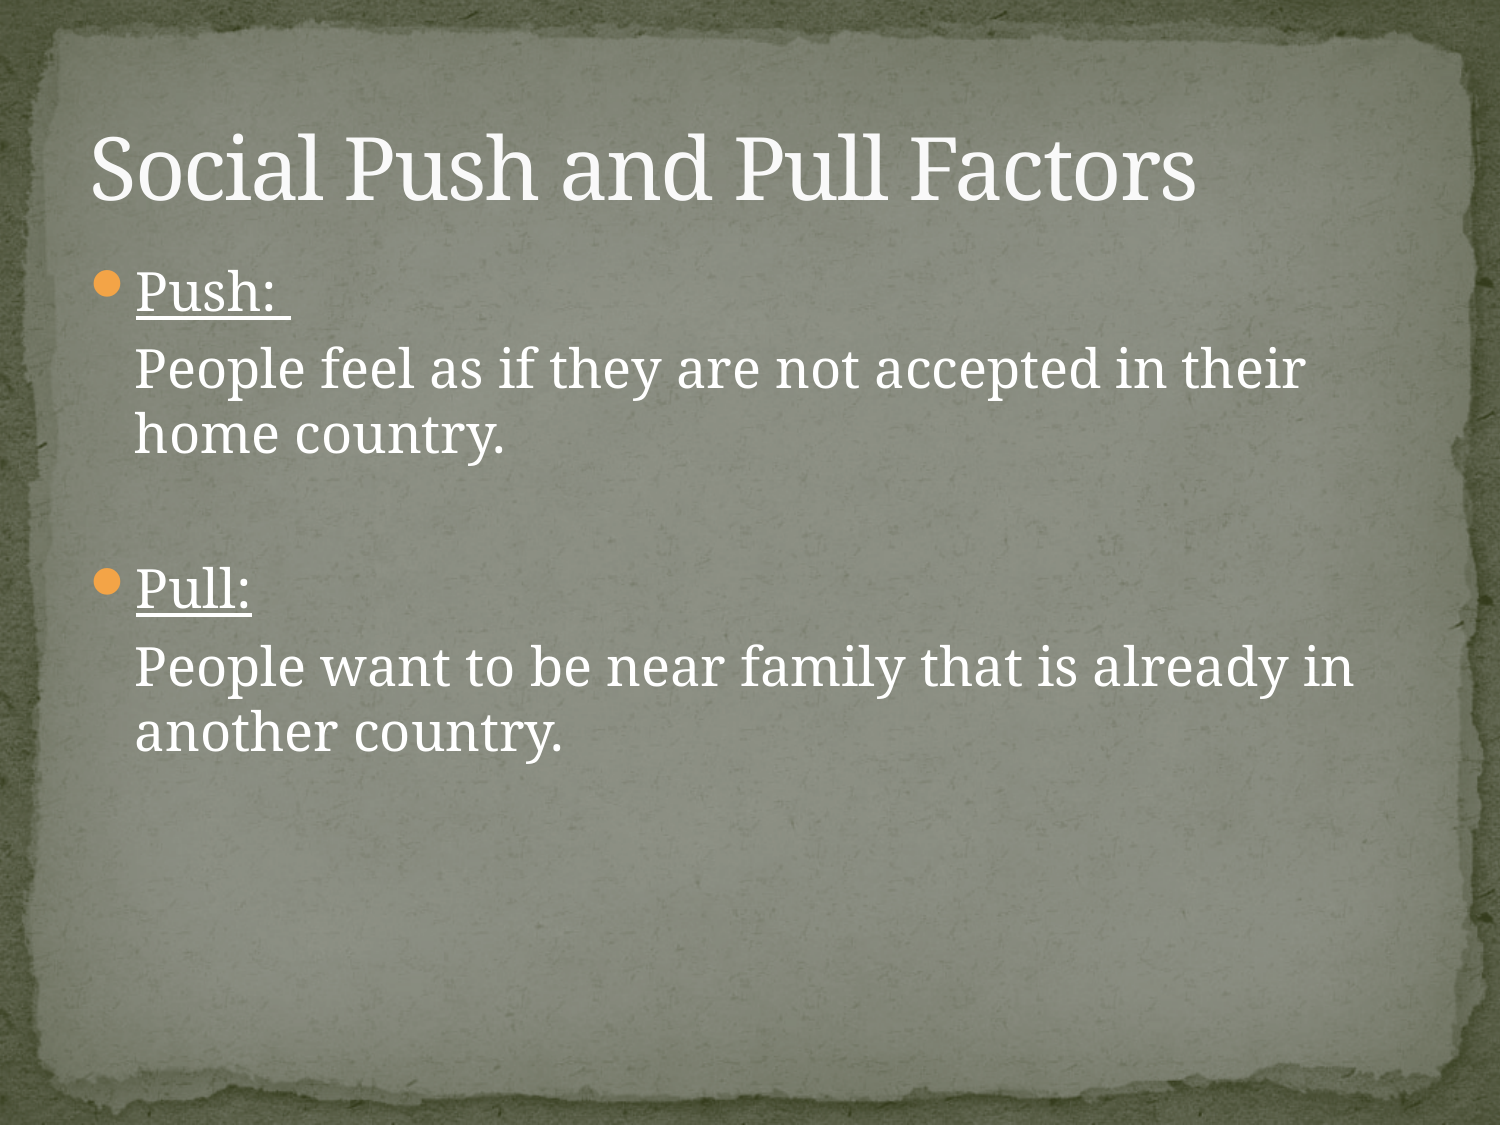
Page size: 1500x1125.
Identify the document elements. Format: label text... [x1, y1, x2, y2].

title Social Push and Pull Factors [74, 24, 1425, 225]
list Push: People feel as if they are not accepted in their home country. Pull: People want to be near family that is already in another country. [75, 249, 1425, 1000]
